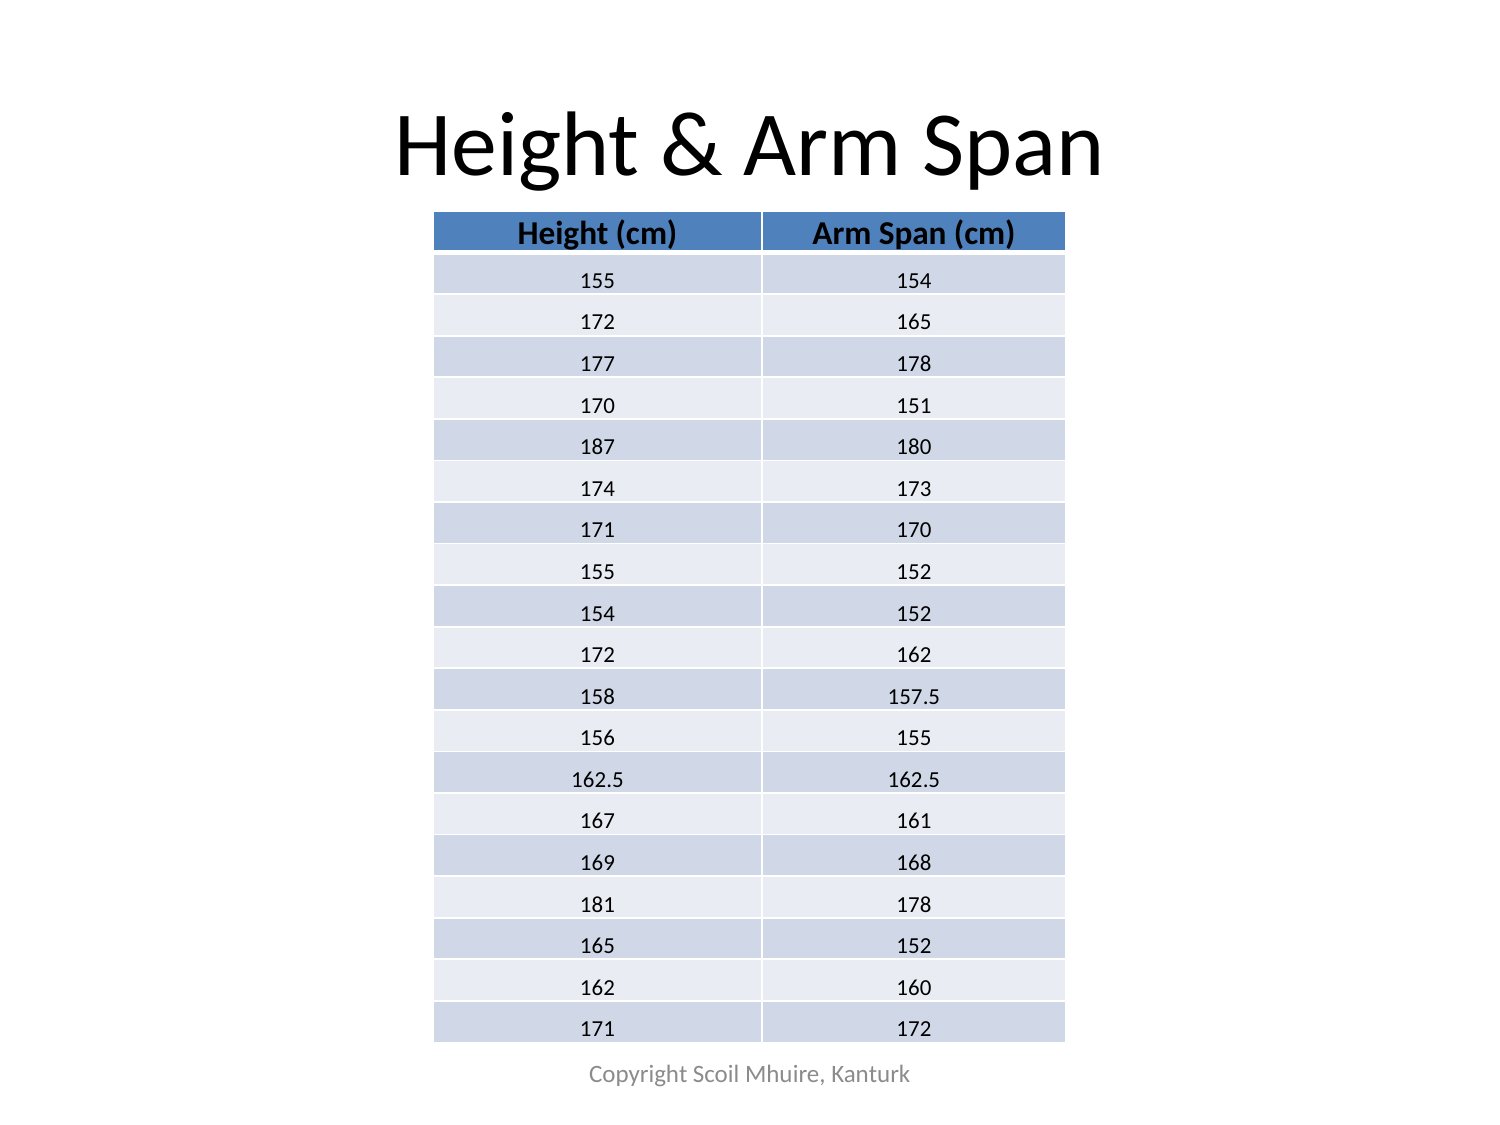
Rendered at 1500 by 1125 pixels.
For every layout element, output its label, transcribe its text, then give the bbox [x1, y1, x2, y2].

table_cell 171 [434, 503, 761, 543]
table_cell 162 [434, 960, 761, 1000]
table_cell 155 [434, 544, 761, 584]
table_cell 161 [763, 794, 1065, 834]
table_cell 162.5 [434, 752, 761, 792]
table_cell 170 [763, 503, 1065, 543]
table_cell 156 [434, 711, 761, 751]
table_cell 169 [434, 835, 761, 875]
table_cell 168 [763, 835, 1065, 875]
table_cell 180 [763, 420, 1065, 460]
table_cell 154 [763, 255, 1065, 293]
table_cell 154 [434, 586, 761, 626]
footer Copyright Scoil Mhuire, Kanturk [512, 1042, 988, 1103]
table_cell 165 [434, 919, 761, 958]
table_cell 167 [434, 794, 761, 834]
table_cell 155 [763, 711, 1065, 751]
table_cell 152 [763, 919, 1065, 958]
table_cell 151 [763, 378, 1065, 418]
table_cell 160 [763, 960, 1065, 1000]
table_header Height (cm) [434, 212, 761, 250]
table_cell 178 [763, 337, 1065, 376]
table_cell 157.5 [763, 669, 1065, 709]
table_cell 162 [763, 628, 1065, 667]
table_cell 171 [434, 1002, 761, 1042]
table_cell 178 [763, 877, 1065, 917]
table_cell 172 [763, 1002, 1065, 1042]
table_cell 172 [434, 628, 761, 667]
table_cell 173 [763, 461, 1065, 501]
table_cell 152 [763, 544, 1065, 584]
table_cell 158 [434, 669, 761, 709]
table_header Arm Span (cm) [763, 212, 1065, 250]
table_cell 181 [434, 877, 761, 917]
table_cell 170 [434, 378, 761, 418]
table_cell 162.5 [763, 752, 1065, 792]
table_cell 155 [434, 255, 761, 293]
table_cell 174 [434, 461, 761, 501]
title Height & Arm Span [75, 45, 1425, 233]
table_cell 165 [763, 295, 1065, 335]
table_cell 152 [763, 586, 1065, 626]
table_cell 172 [434, 295, 761, 335]
table_cell 187 [434, 420, 761, 460]
table_cell 177 [434, 337, 761, 376]
